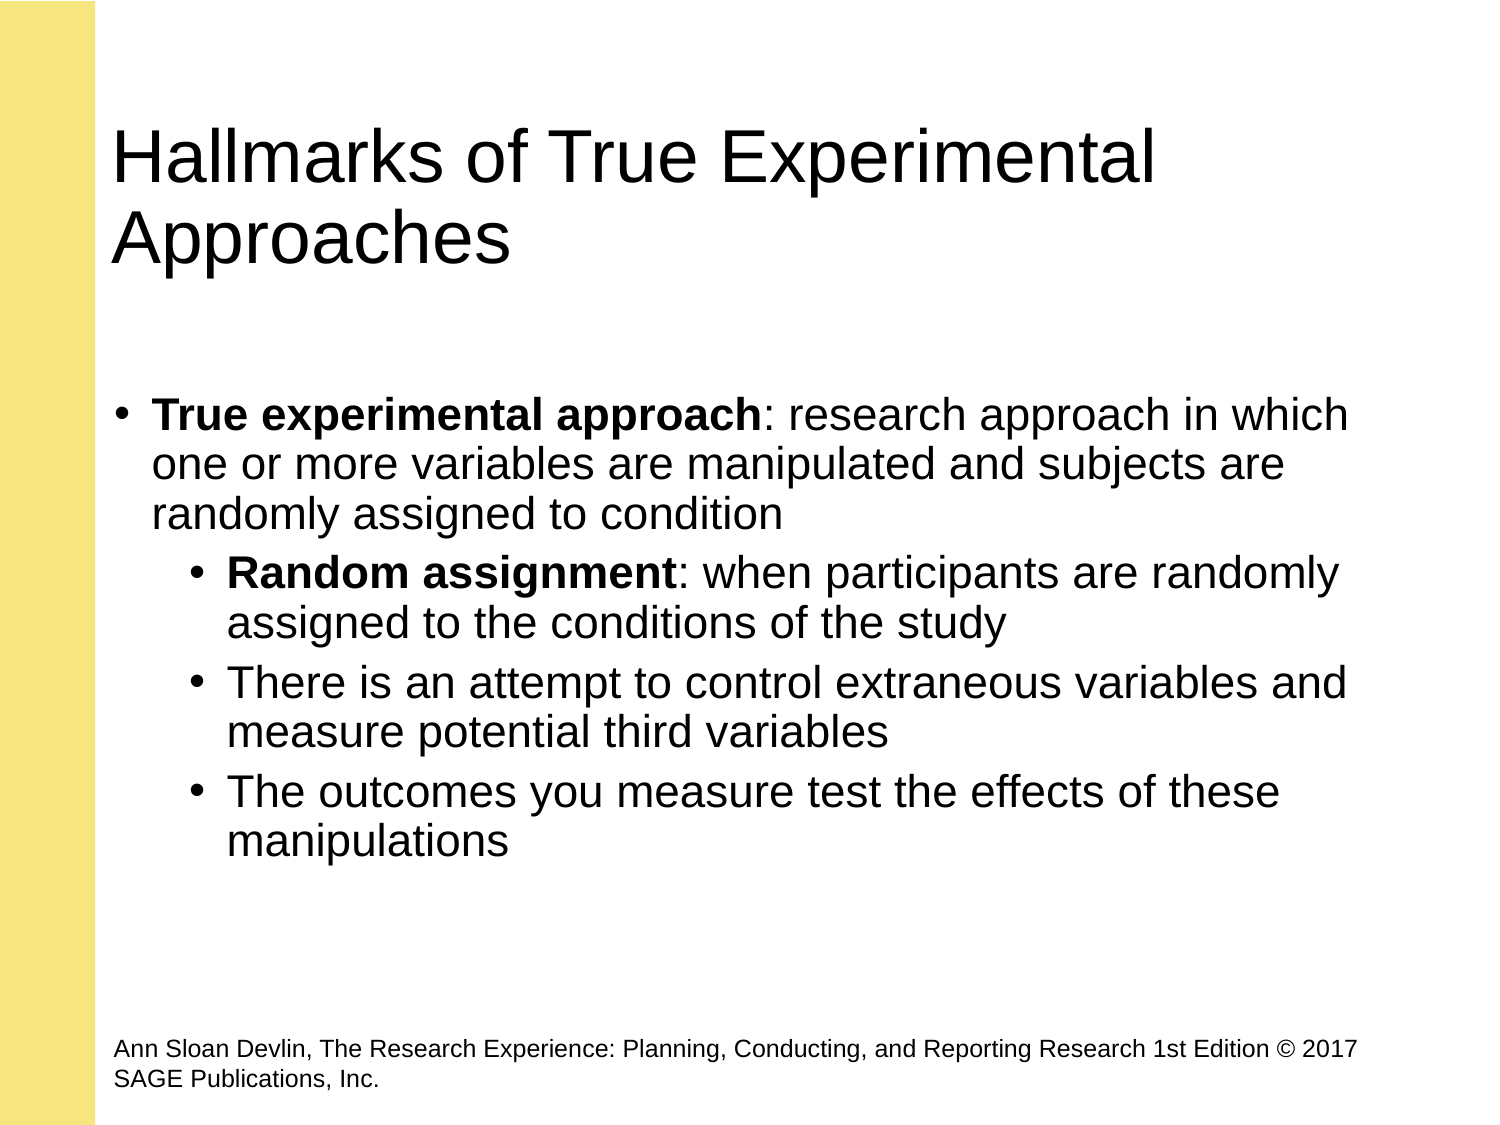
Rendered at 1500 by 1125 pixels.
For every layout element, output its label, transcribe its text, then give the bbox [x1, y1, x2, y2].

picture [0, 1, 96, 1125]
list True experimental approach: research approach in which one or more variables are manipulated and subjects are randomly assigned to condition Random assignment: when participants are randomly assigned to the conditions of the study There is an attempt to control extraneous variables and measure potential third variables The outcomes you measure test the effects of these manipulations [99, 383, 1433, 902]
title Hallmarks of True Experimental Approaches [96, 116, 1216, 280]
